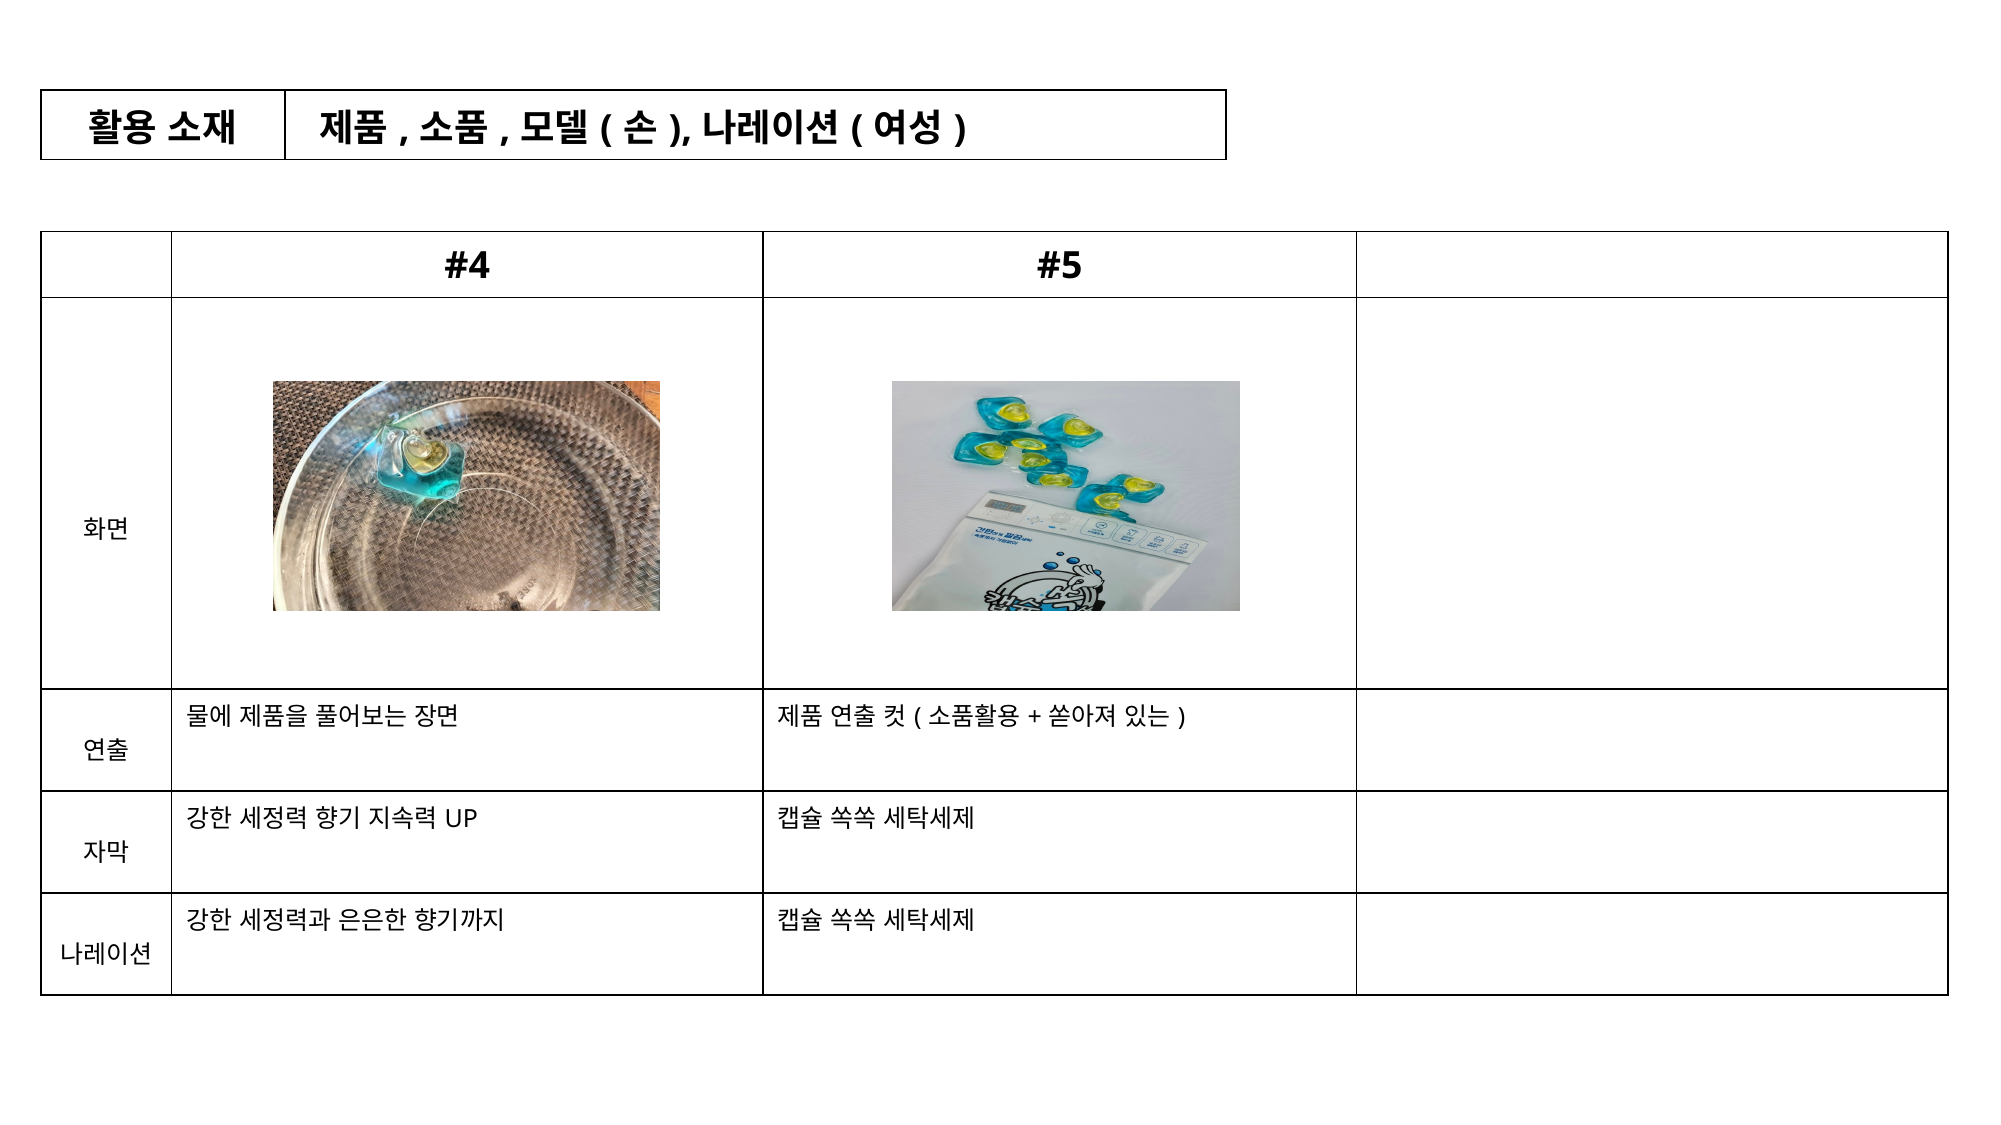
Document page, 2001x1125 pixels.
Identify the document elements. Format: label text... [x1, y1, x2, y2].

table_header #5 [764, 232, 1356, 297]
table_cell 물에 제품을 풀어보는 장면 [172, 690, 762, 790]
picture [892, 381, 1240, 611]
table_cell 자막 [42, 792, 171, 892]
table_header 활용 소재 [42, 91, 284, 159]
table_cell 나레이션 [42, 894, 171, 994]
table_cell [1357, 298, 1947, 688]
table_header [42, 232, 171, 297]
table_cell 연출 [42, 690, 171, 790]
table_cell [1357, 894, 1947, 994]
table_cell [172, 298, 762, 688]
table_cell 강한 세정력과 은은한 향기까지 [172, 894, 762, 994]
table_cell 강한 세정력 향기 지속력UP [172, 792, 762, 892]
table_cell 캡슐 쏙쏙 세탁세제 [764, 792, 1356, 892]
table_header 제품,소품,모델(손),나레이션(여성) [286, 91, 1225, 159]
table_cell 화면 [42, 298, 171, 688]
table_cell 제품 연출 컷(소품활용+쏟아져 있는) [764, 690, 1356, 790]
table_cell [764, 298, 1356, 688]
picture [273, 381, 660, 611]
table_header [1357, 232, 1947, 297]
table_cell [1357, 792, 1947, 892]
table_cell 캡슐 쏙쏙 세탁세제 [764, 894, 1356, 994]
table_header #4 [172, 232, 762, 297]
table_cell [1357, 690, 1947, 790]
